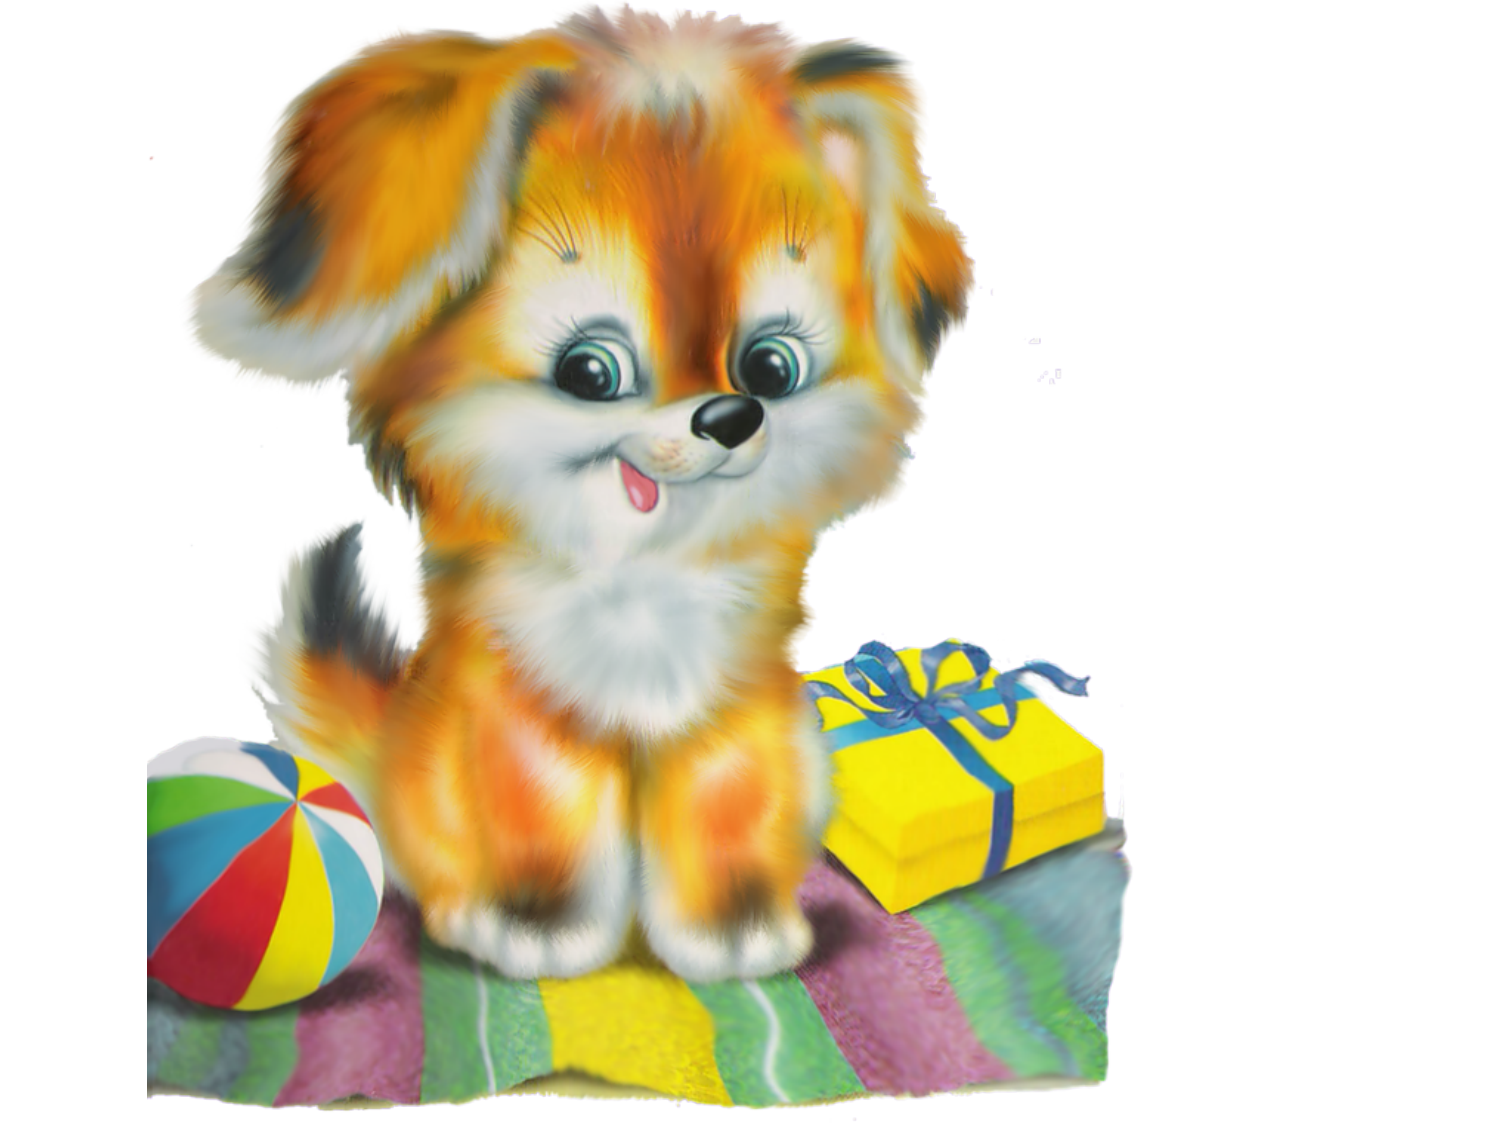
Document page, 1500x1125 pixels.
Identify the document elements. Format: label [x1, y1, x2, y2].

picture [147, 0, 1329, 1125]
